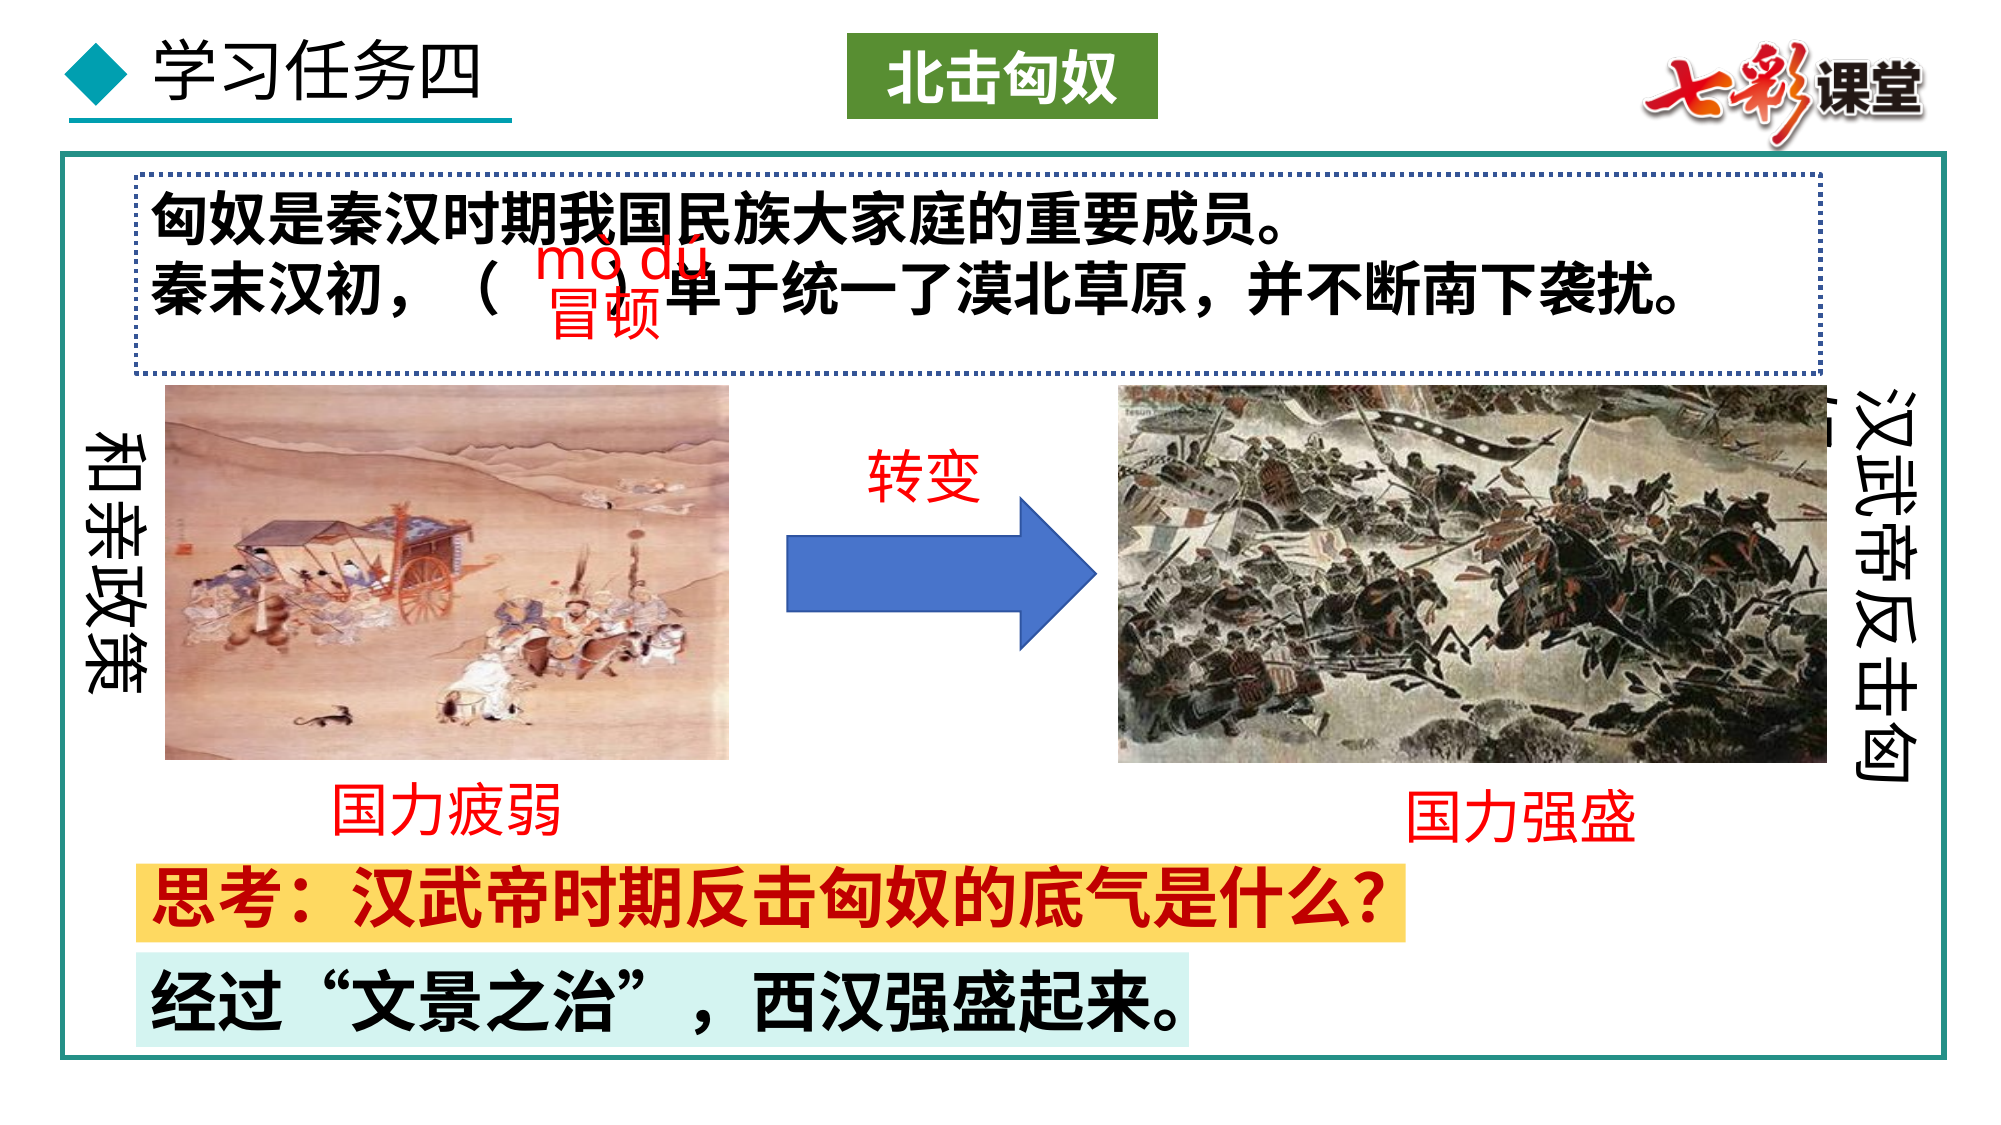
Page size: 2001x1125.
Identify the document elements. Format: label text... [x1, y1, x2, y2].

picture [1638, 35, 1932, 151]
text_box 思考：汉武帝时期反击匈奴的底气是什么？ [136, 863, 1406, 943]
text_box 国力强盛 [1389, 772, 1711, 859]
picture [1117, 384, 1828, 763]
text_box 经过“文景之治”，西汉强盛起来。 [136, 952, 1189, 1047]
text_box mò dú 冒顿 [503, 227, 820, 355]
text_box [1221, 870, 1542, 957]
text_box 国力疲弱 [316, 765, 637, 852]
text_box 匈奴是秦汉时期我国民族大家庭的重要成员。 秦末汉初，（ ）单于统一了漠北草原，并不断南下袭扰。 [136, 174, 1821, 374]
text_box 北击匈奴 [848, 33, 1158, 119]
picture [165, 384, 729, 761]
text_box 和亲政策 [54, 415, 165, 720]
text_box [786, 496, 1098, 652]
text_box 转变 [851, 432, 1012, 519]
text_box 汉武帝反击匈奴 [1824, 371, 1935, 868]
